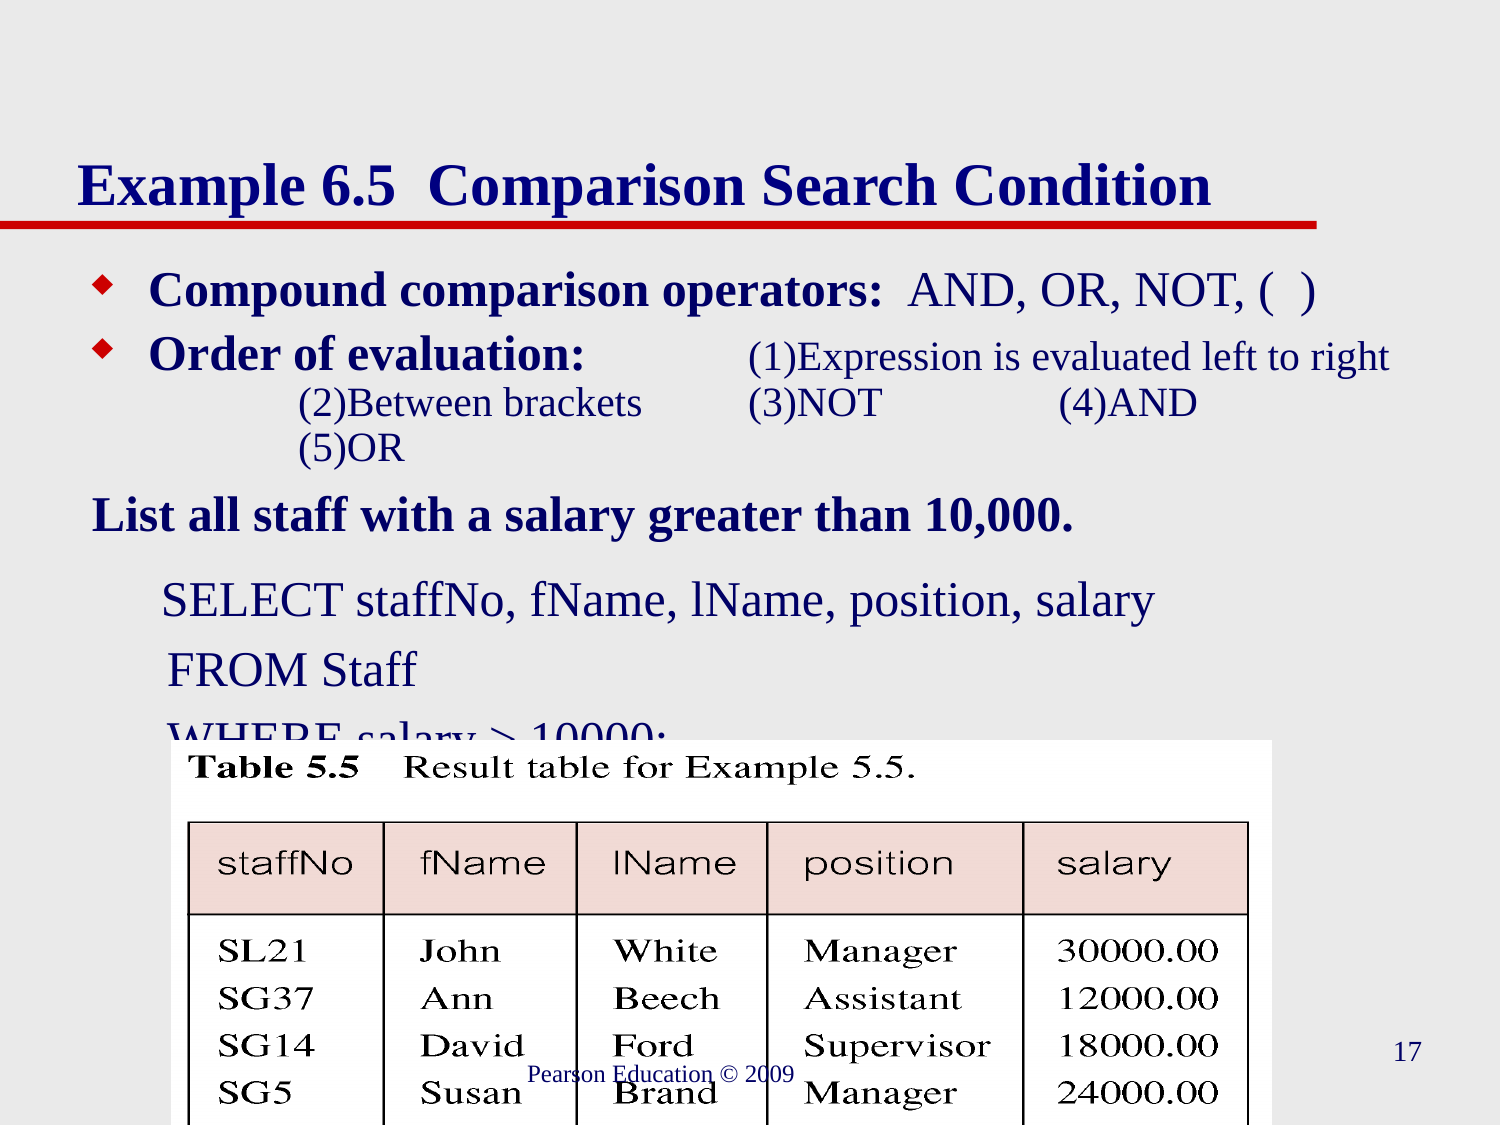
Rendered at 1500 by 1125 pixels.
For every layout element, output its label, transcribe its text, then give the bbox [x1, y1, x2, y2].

list Compound comparison operators: AND, OR, NOT, ( ) Order of evaluation: (1)Expression is evaluated left to right (2)Between brackets (3)NOT (4)AND (5)OR List all staff with a salary greater than 10,000. SELECT staffNo, fName, lName, position, salary FROM Staff WHERE salary > 10000; [76, 255, 1471, 931]
picture [170, 740, 1272, 1125]
slide_number 17 [1277, 1012, 1438, 1088]
title Example 6.5 Comparison Search Condition [62, 43, 1338, 226]
